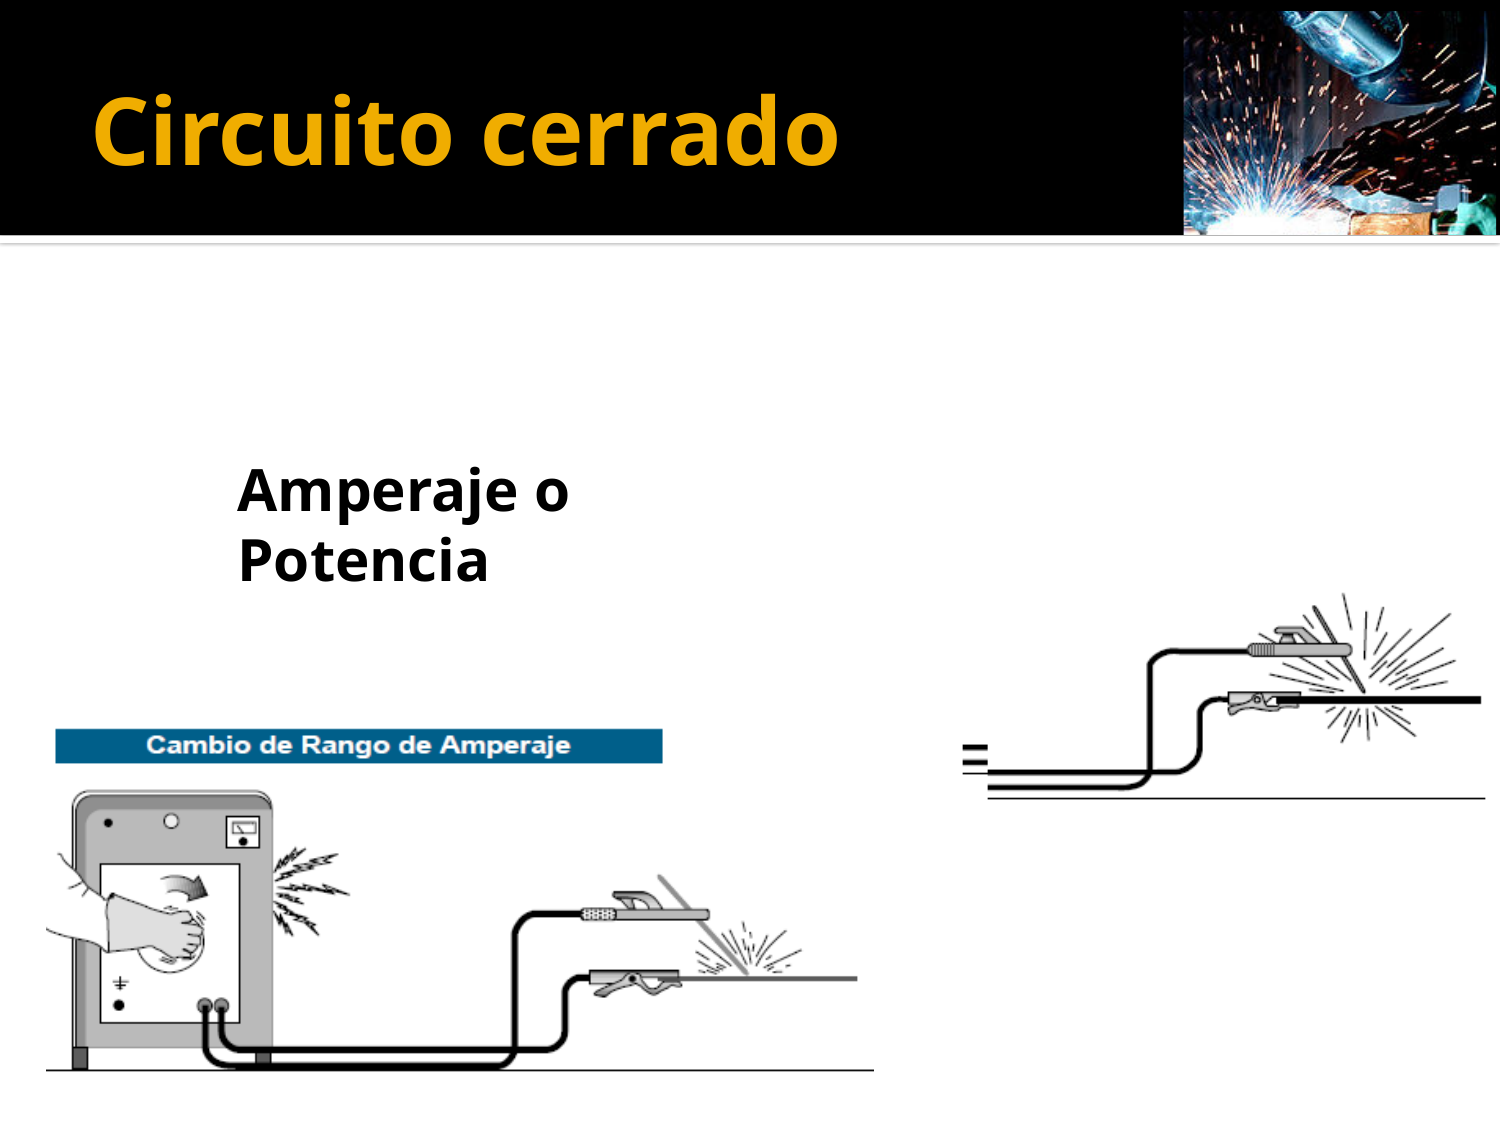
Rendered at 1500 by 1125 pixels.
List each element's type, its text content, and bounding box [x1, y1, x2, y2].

title Circuito cerrado [75, 25, 1177, 231]
picture [1183, 11, 1497, 235]
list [46, 726, 874, 1083]
text_box Amperaje o Potencia [222, 445, 844, 600]
picture [962, 515, 1486, 809]
